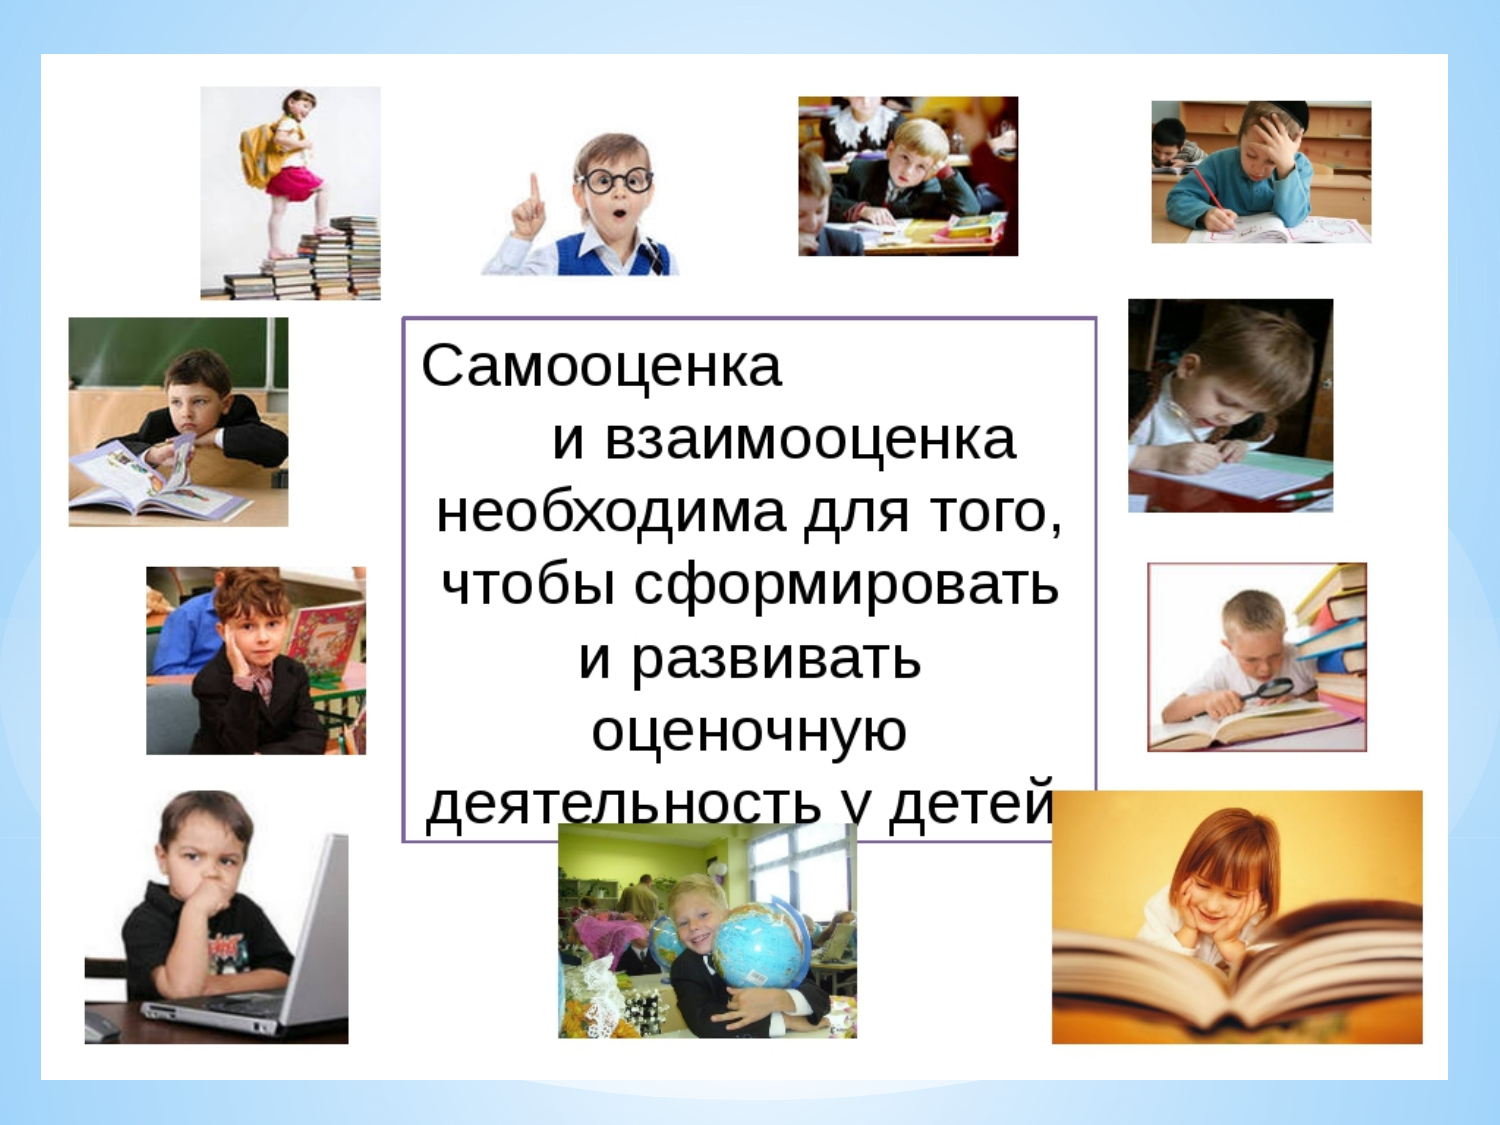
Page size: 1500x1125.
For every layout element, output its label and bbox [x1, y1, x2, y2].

list [41, 54, 1448, 1081]
